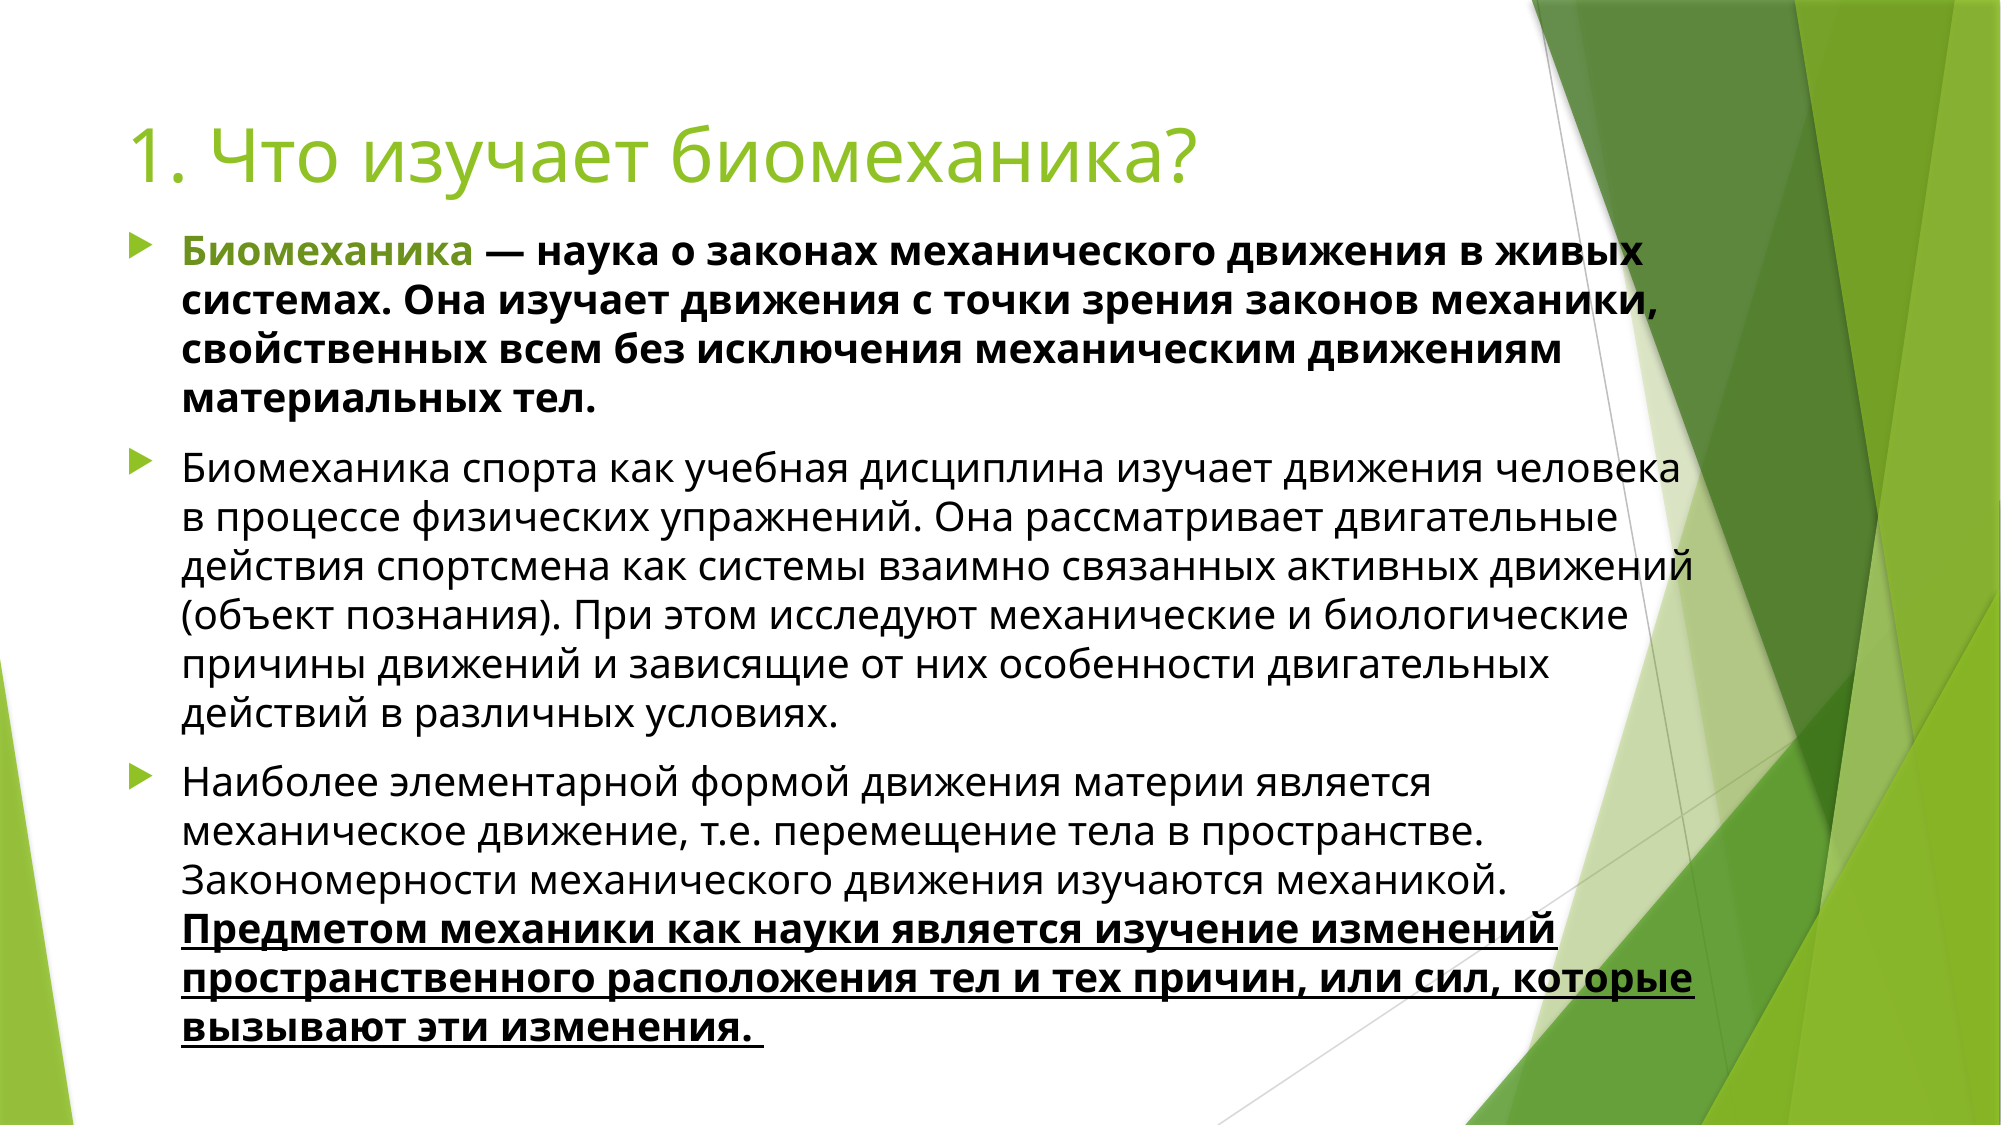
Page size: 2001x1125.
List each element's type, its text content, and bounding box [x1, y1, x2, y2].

list Биомеханика — наука о законах механического движения в живых системах. Она изучает движения с точки зрения законов механики, свойственных всем без исключения механическим движениям материальных тел. Биомеханика спорта как учебная дисциплина изучает движения человека в процессе физических упражнений. Она рассматривает двигательные действия спортсмена как системы взаимно связанных активных движений (объект познания). При этом исследуют механические и биологические причины движений и зависящие от них особенности двигательных действий в различных условиях. Наиболее элементарной формой движения материи является механическое движение, т.е. перемещение тела в пространстве. Закономерности механического движения изучаются механикой. Предметом механики как науки является изучение изменений пространственного расположения тел и тех причин, или сил, которые вызывают эти изменения. [111, 217, 1729, 1065]
title 1. Что изучает биомеханика? [111, 99, 1522, 217]
